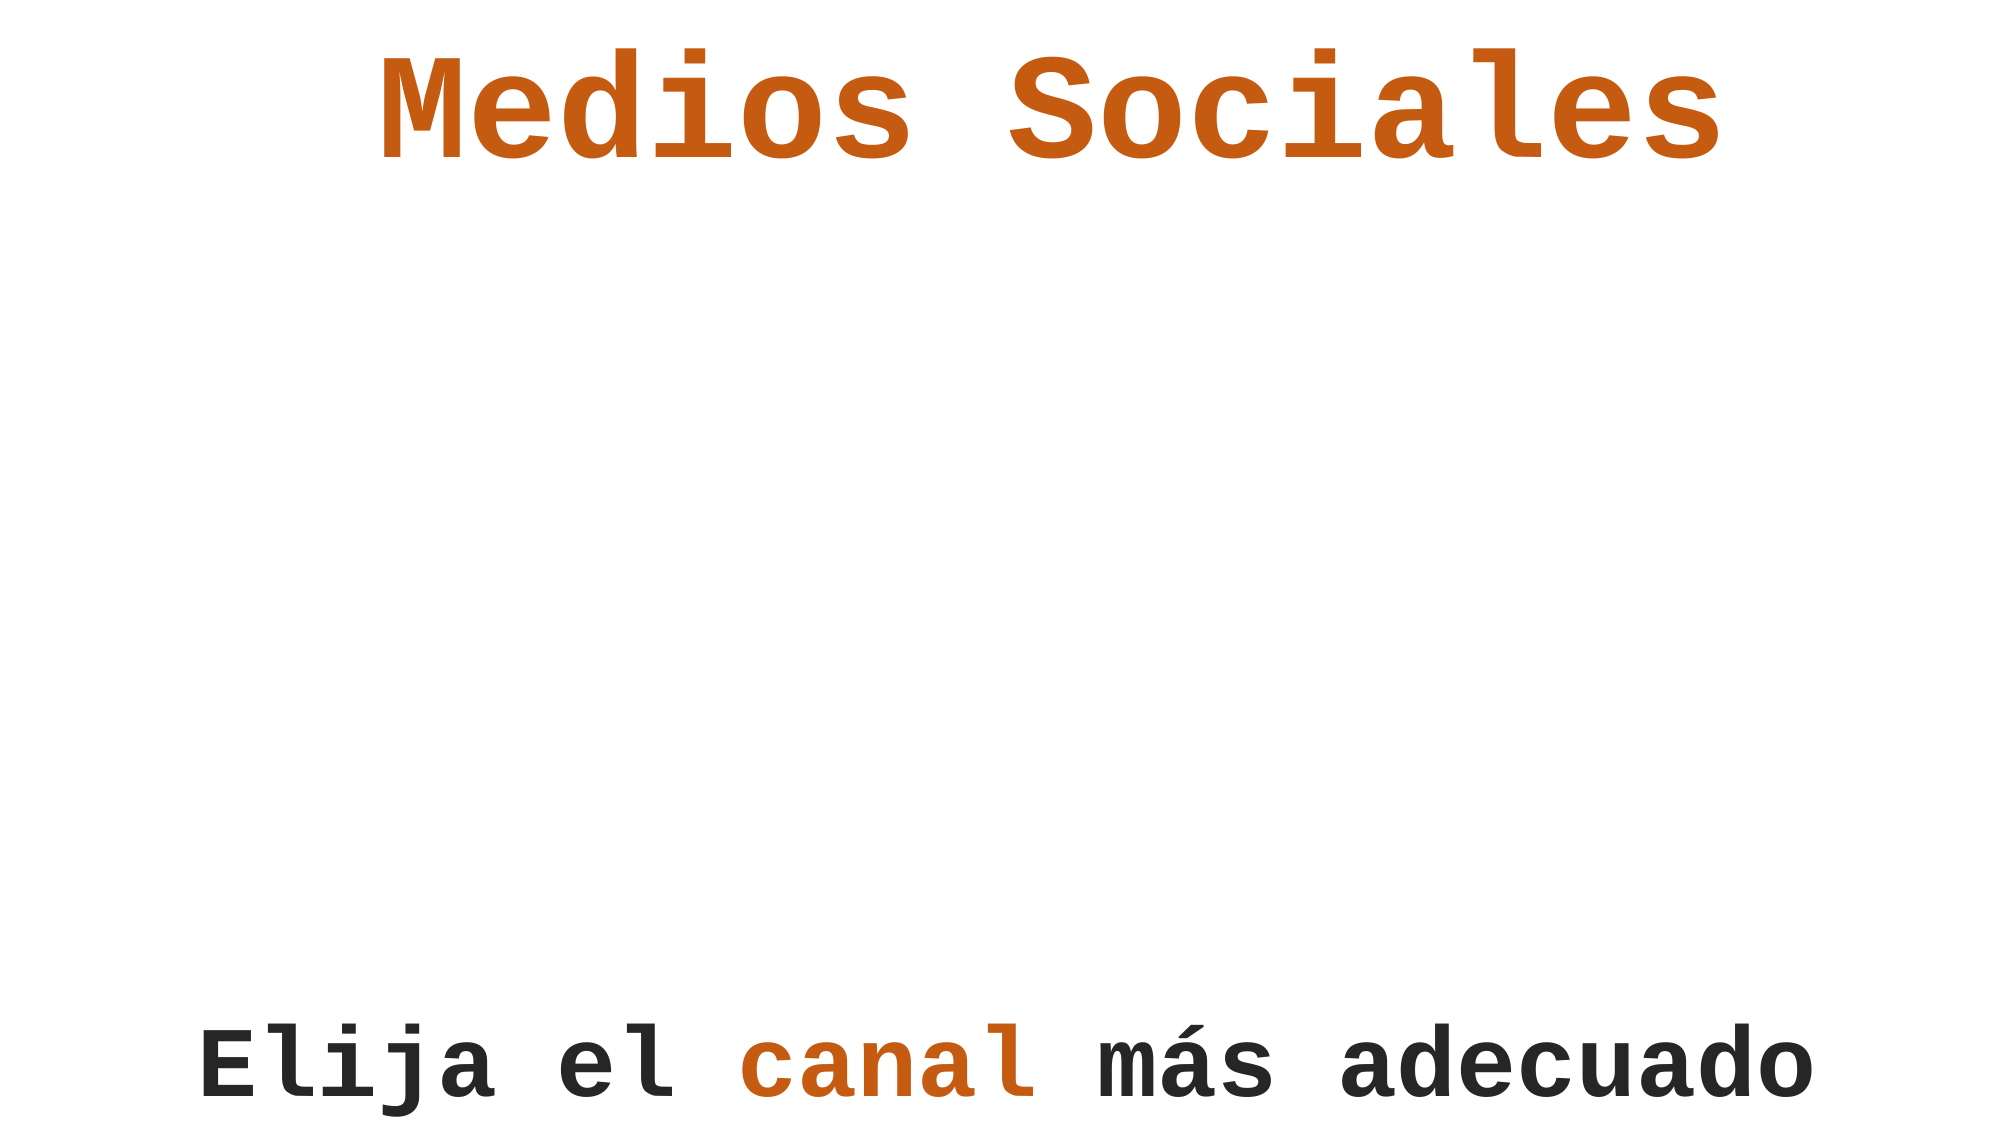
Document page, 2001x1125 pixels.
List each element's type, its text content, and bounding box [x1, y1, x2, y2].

text_box Medios Sociales [363, 0, 1743, 195]
text_box Elija el canal más adecuado [182, 988, 1832, 1124]
